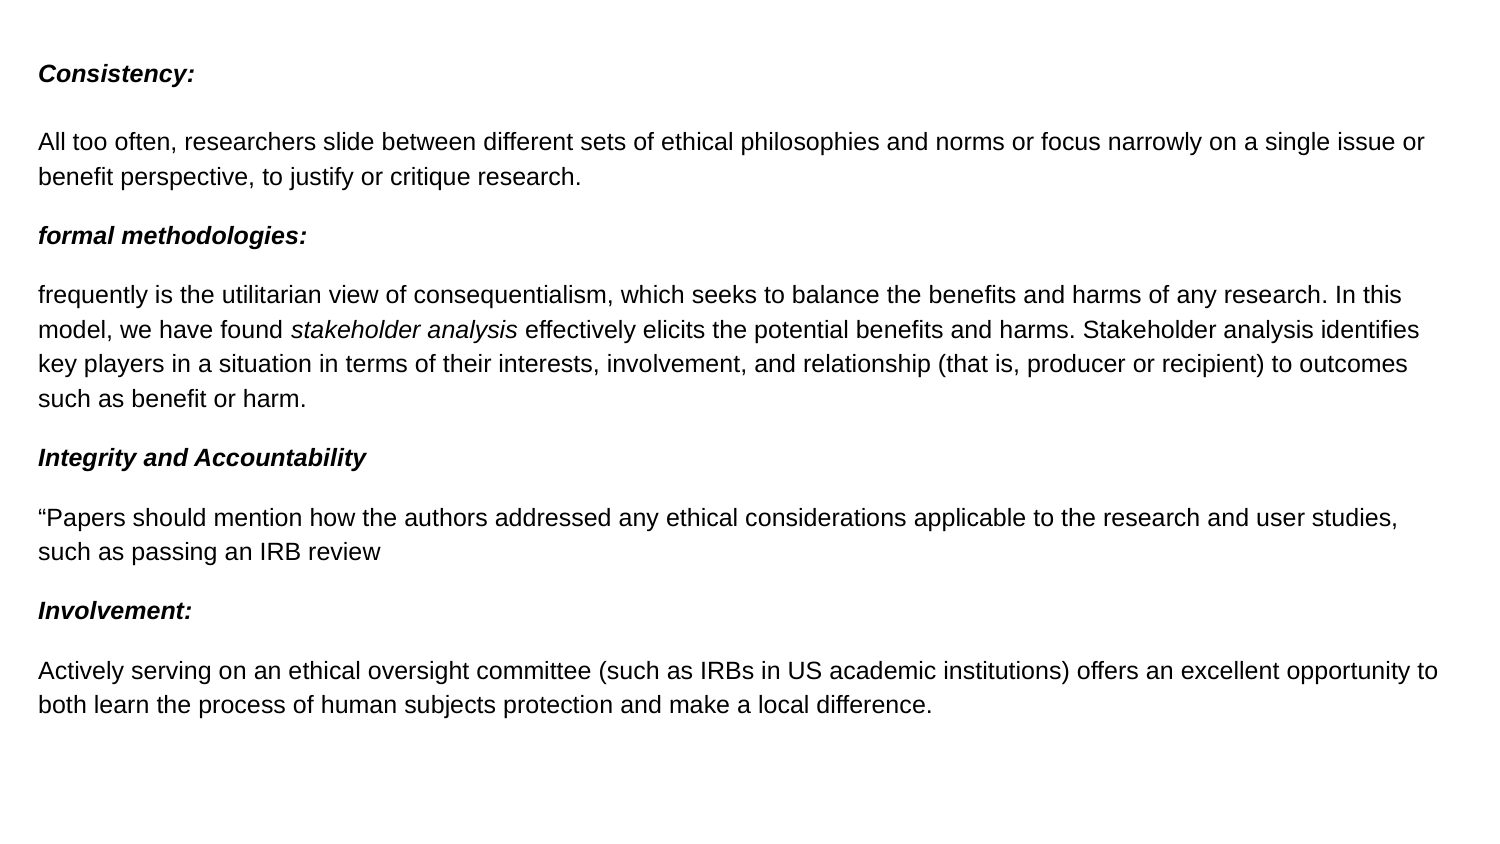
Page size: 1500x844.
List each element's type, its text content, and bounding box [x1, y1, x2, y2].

list Consistency: All too often, researchers slide between different sets of ethical philosophies and norms or focus narrowly on a single issue or benefit perspective, to justify or critique research. formal methodologies: frequently is the utilitarian view of consequentialism, which seeks to balance the benefits and harms of any research. In this model, we have found stakeholder analysis effectively elicits the potential benefits and harms. Stakeholder analysis identifies key players in a situation in terms of their interests, involvement, and relationship (that is, producer or recipient) to outcomes such as benefit or harm. Integrity and Accountability “Papers should mention how the authors addressed any ethical considerations applicable to the research and user studies, such as passing an IRB review Involvement: Actively serving on an ethical oversight committee (such as IRBs in US academic institutions) offers an excellent opportunity to both learn the process of human subjects protection and make a local difference. [23, 38, 1464, 741]
